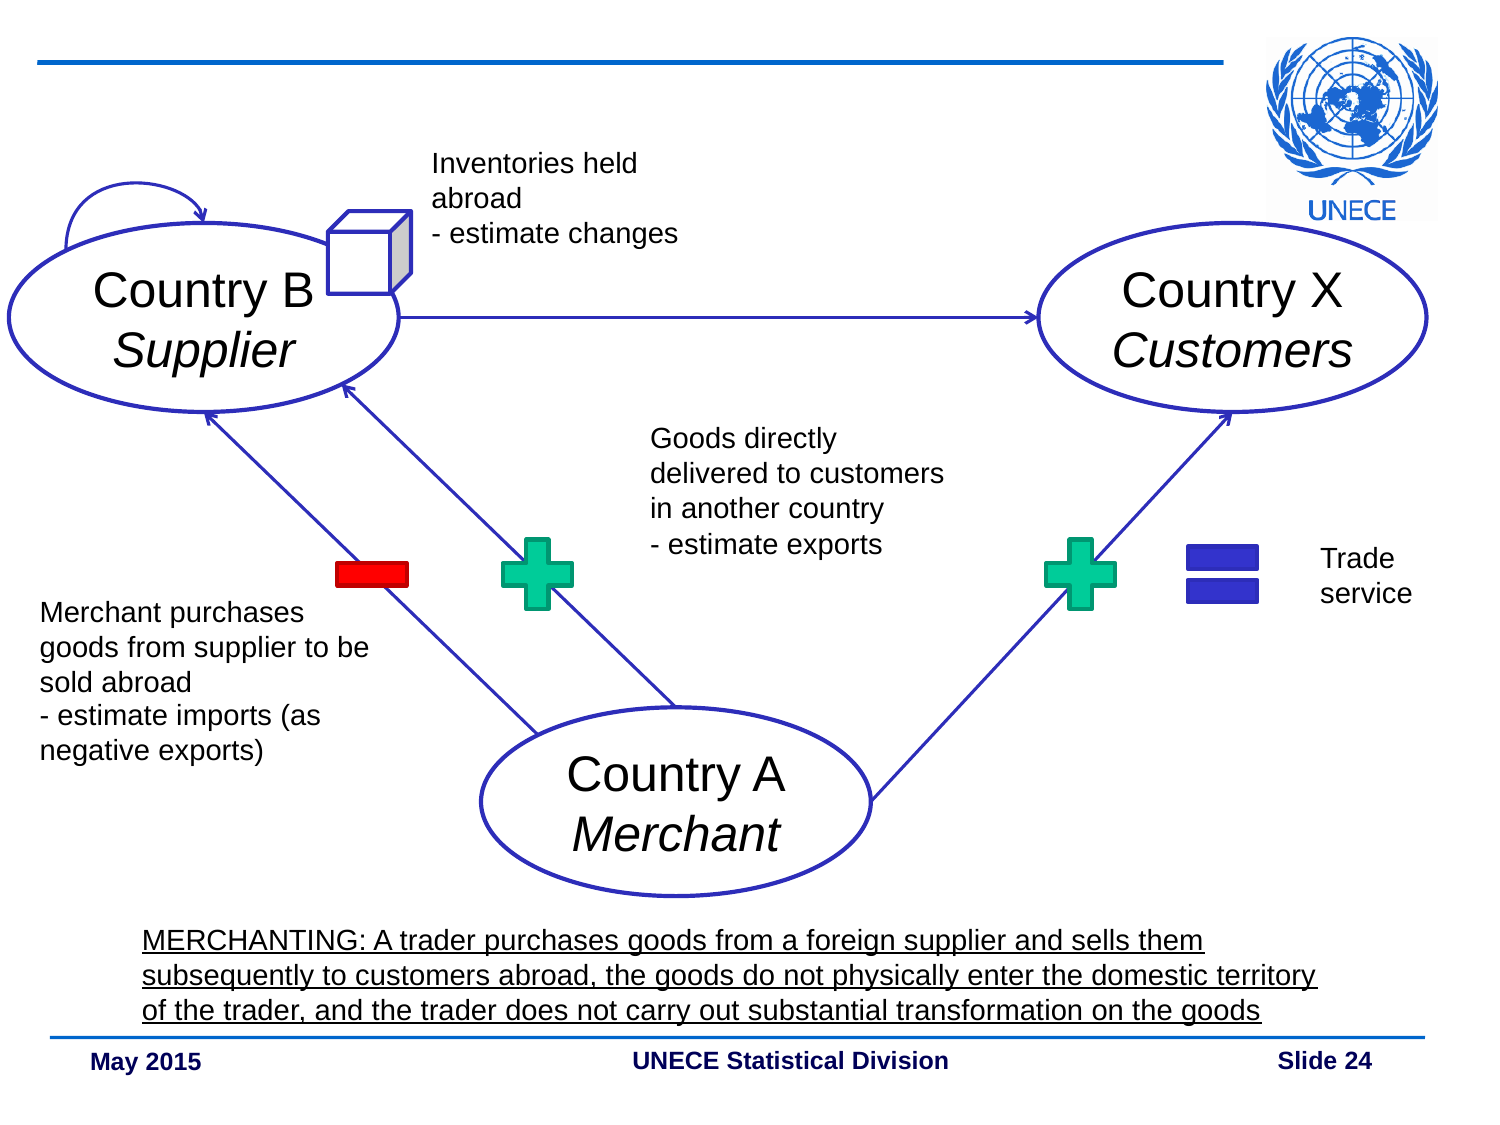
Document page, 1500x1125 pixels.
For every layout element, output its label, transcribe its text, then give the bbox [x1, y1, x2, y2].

text_box [1238, 544, 1259, 571]
text_box Inventories held abroad - estimate changes [416, 137, 700, 257]
text_box [1238, 578, 1259, 604]
text_box Country B Supplier [6, 220, 401, 415]
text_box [870, 411, 1233, 802]
text_box Goods directly delivered to customers in another country [682, 411, 869, 518]
picture [1266, 37, 1438, 221]
text_box MERCHANTING: A trader purchases goods from a foreign supplier and sells them subsequently to customers abroad, the goods do not physically enter the domestic territory of the trader, and the trader does not carry out substantial transformation on the goods [127, 913, 1345, 1034]
text_box Merchant purchases goods from supplier to be sold abroad [24, 585, 198, 689]
text_box Country X Customers [1036, 220, 1429, 415]
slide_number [74, 1037, 388, 1113]
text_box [341, 384, 677, 708]
text_box - estimate imports (as negative exports) [24, 689, 399, 774]
text_box Country A Merchant [478, 705, 873, 899]
text_box - estimate exports [682, 518, 865, 568]
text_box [120, 167, 149, 306]
text_box Trade service [1305, 532, 1463, 618]
text_box [325, 209, 414, 296]
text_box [203, 411, 539, 736]
